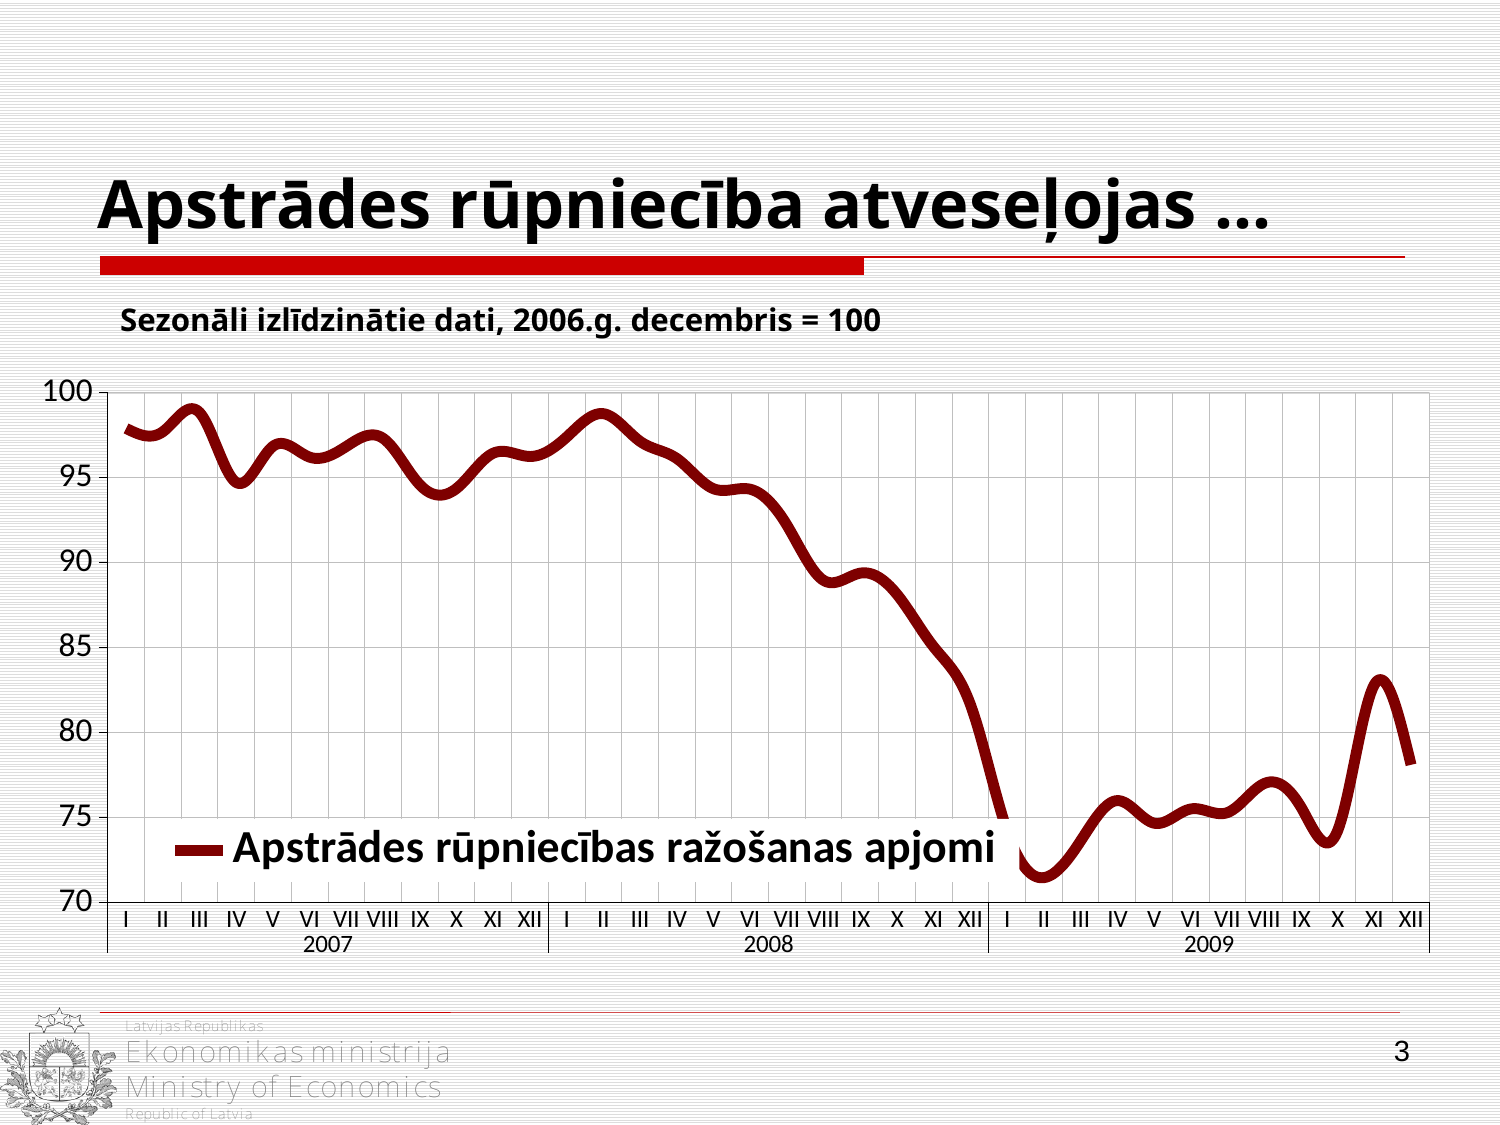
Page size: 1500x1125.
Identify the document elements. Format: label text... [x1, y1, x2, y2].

text_box Sezonāli izlīdzinātie dati, 2006.g. decembris = 100 [105, 292, 1407, 346]
title Apstrādes rūpniecība atveseļojas ... [81, 49, 1466, 250]
chart [34, 374, 1466, 1020]
picture [0, 1007, 117, 1125]
slide_number 3 [1074, 1028, 1426, 1103]
